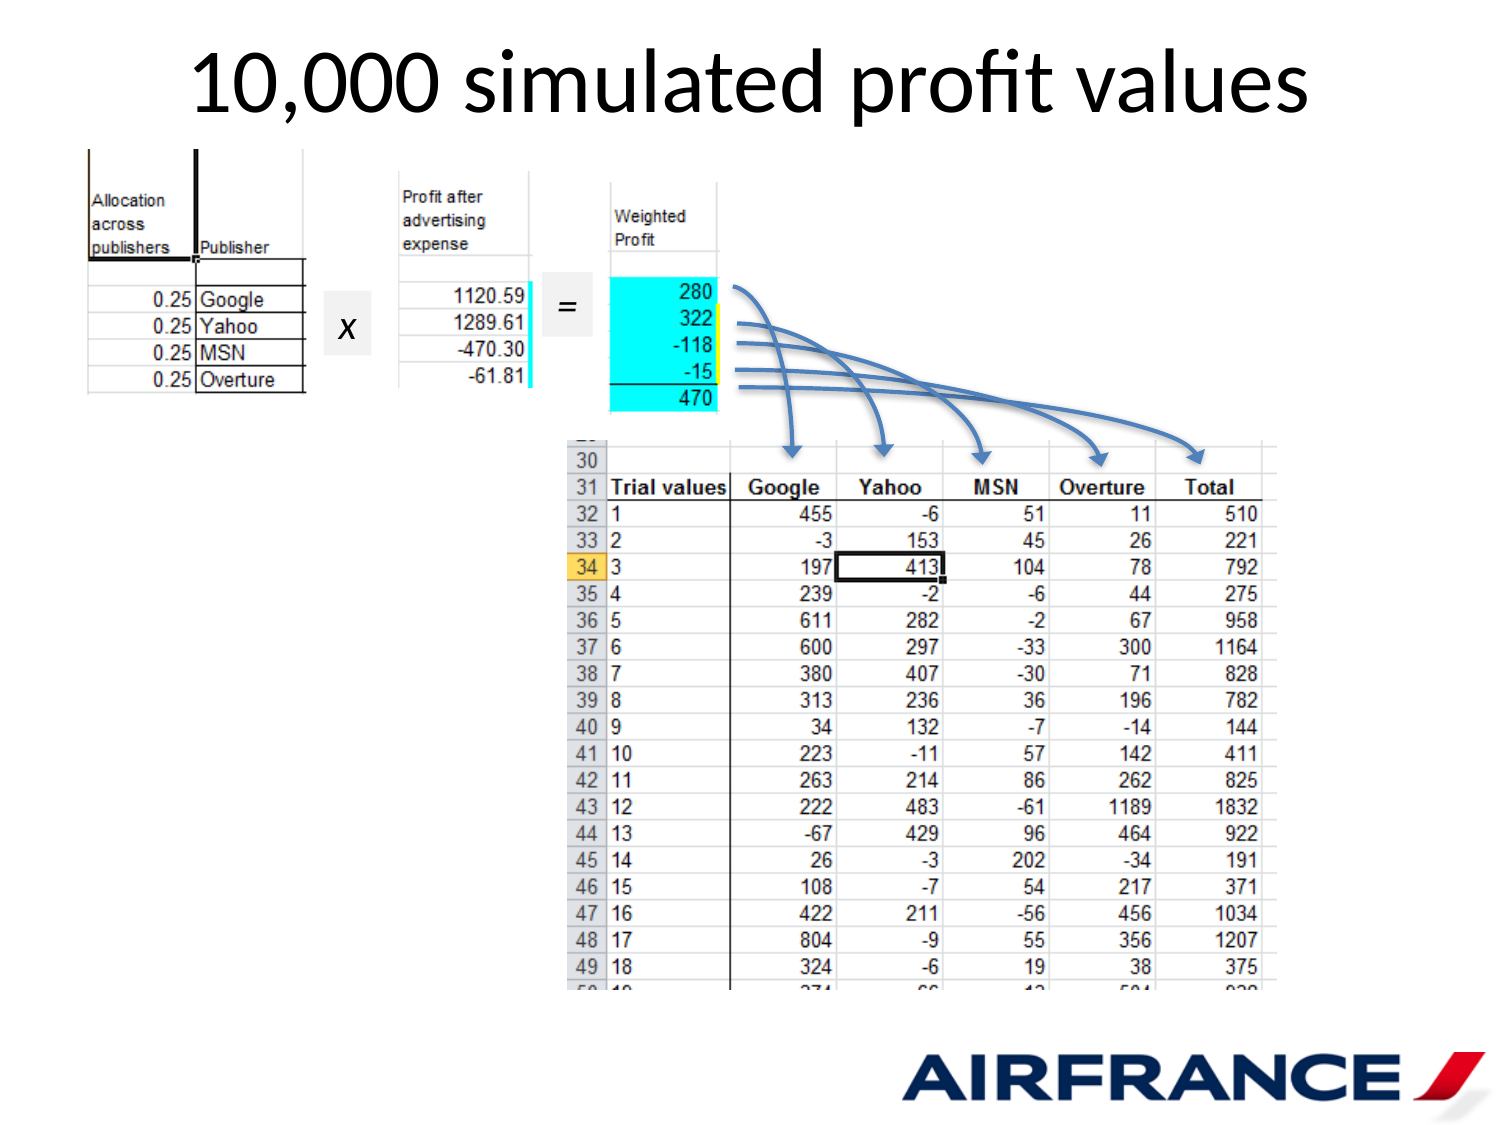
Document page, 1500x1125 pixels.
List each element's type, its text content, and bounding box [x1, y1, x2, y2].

picture [900, 1052, 1500, 1125]
text_box = [542, 271, 593, 337]
picture [398, 171, 533, 388]
text_box [776, 326, 886, 439]
picture [607, 182, 721, 416]
text_box [728, 284, 795, 439]
picture [567, 440, 1277, 990]
text_box [924, 381, 1091, 439]
text_box 10,000 simulated profit values [0, 0, 1500, 154]
text_box [831, 350, 980, 439]
text_box x [323, 290, 372, 356]
picture [87, 148, 307, 395]
text_box [1015, 400, 1181, 439]
